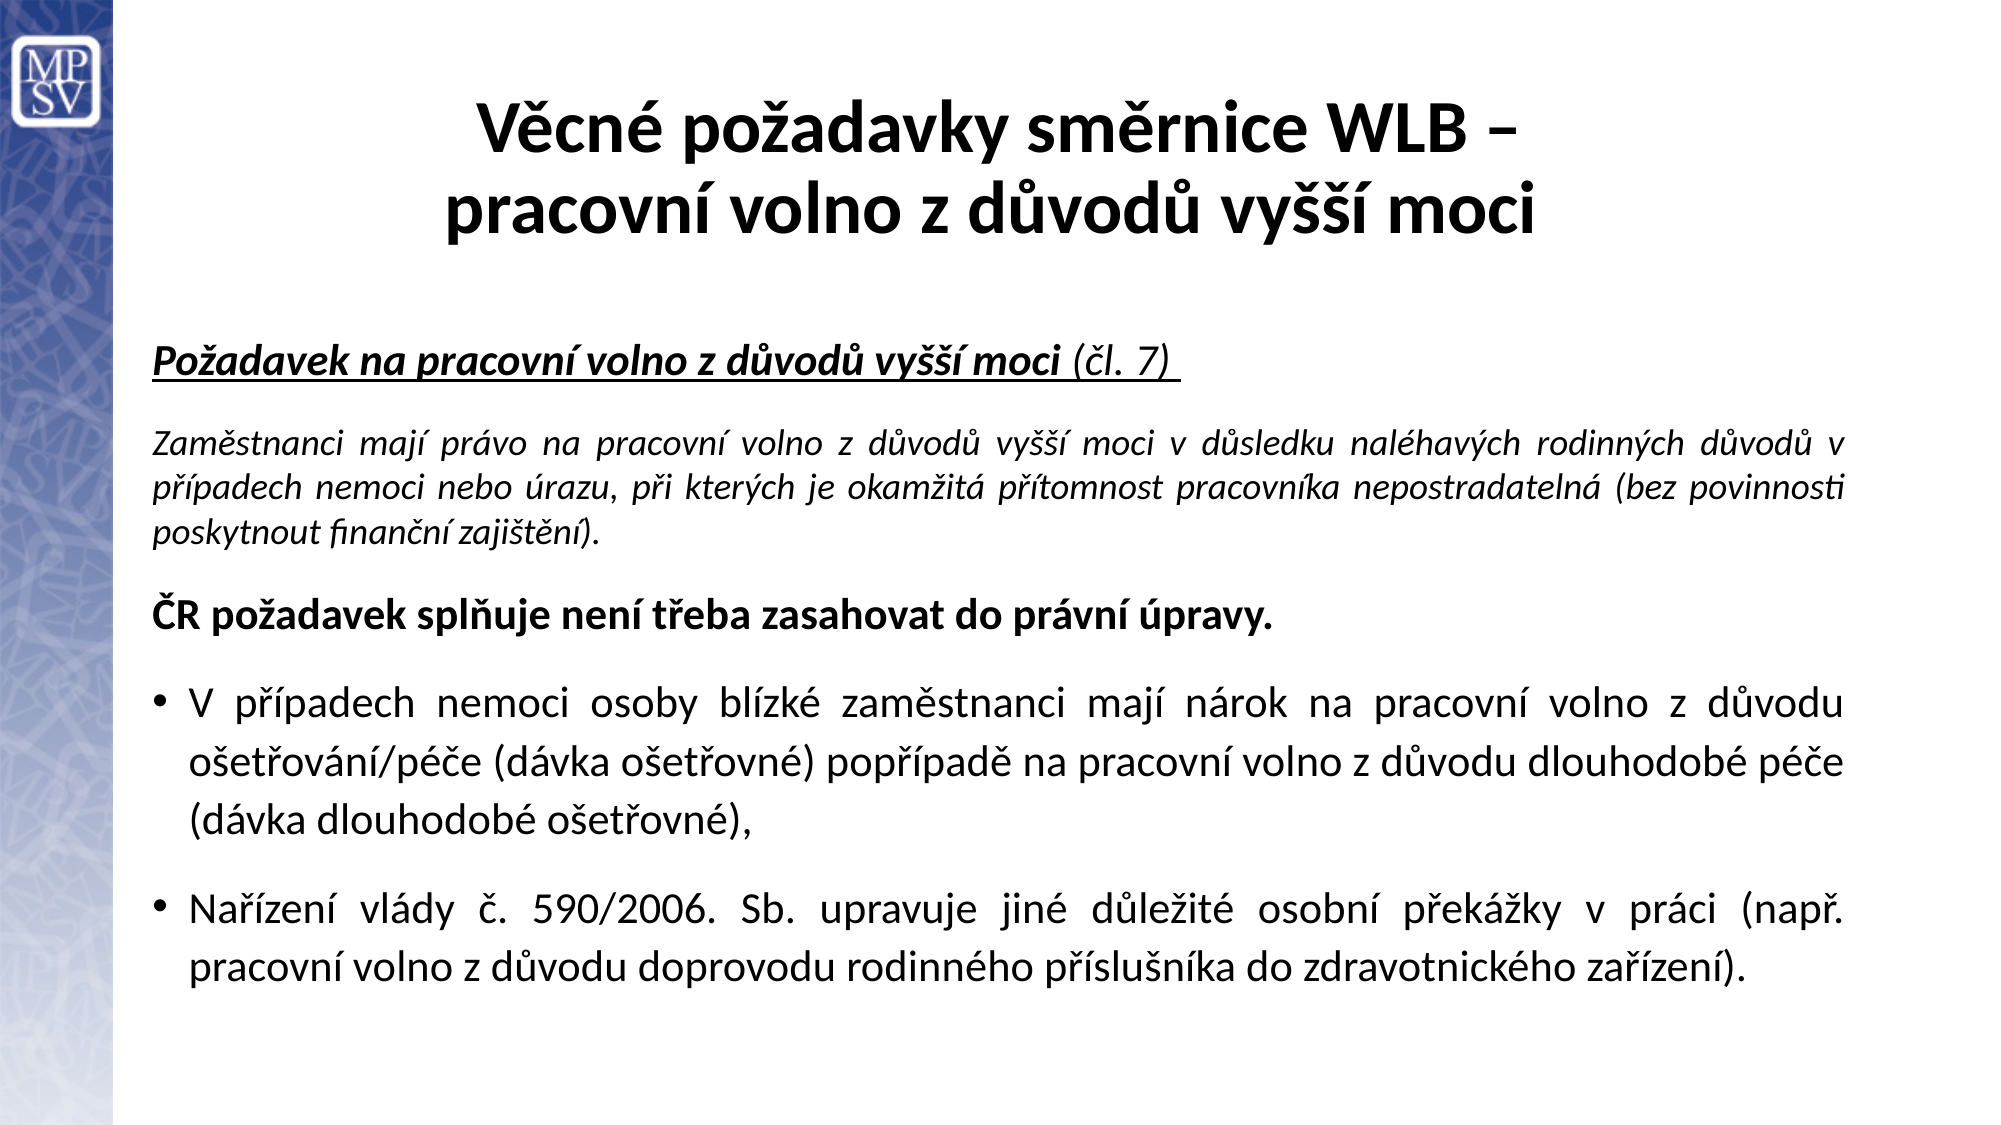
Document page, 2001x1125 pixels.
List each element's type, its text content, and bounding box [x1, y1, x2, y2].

list Požadavek na pracovní volno z důvodů vyšší moci (čl. 7) Zaměstnanci mají právo na pracovní volno z důvodů vyšší moci v důsledku naléhavých rodinných důvodů v případech nemoci nebo úrazu, při kterých je okamžitá přítomnost pracovníka nepostradatelná (bez povinnosti poskytnout finanční zajištění). ČR požadavek splňuje není třeba zasahovat do právní úpravy. V případech nemoci osoby blízké zaměstnanci mají nárok na pracovní volno z důvodu ošetřování/péče (dávka ošetřovné) popřípadě na pracovní volno z důvodu dlouhodobé péče (dávka dlouhodobé ošetřovné), Nařízení vlády č. 590/2006. Sb. upravuje jiné důležité osobní překážky v práci (např. pracovní volno z důvodu doprovodu rodinného příslušníka do zdravotnického zařízení). [137, 318, 1863, 1006]
picture [0, 0, 113, 1125]
title Věcné požadavky směrnice WLB – pracovní volno z důvodů vyšší moci [137, 59, 1863, 278]
